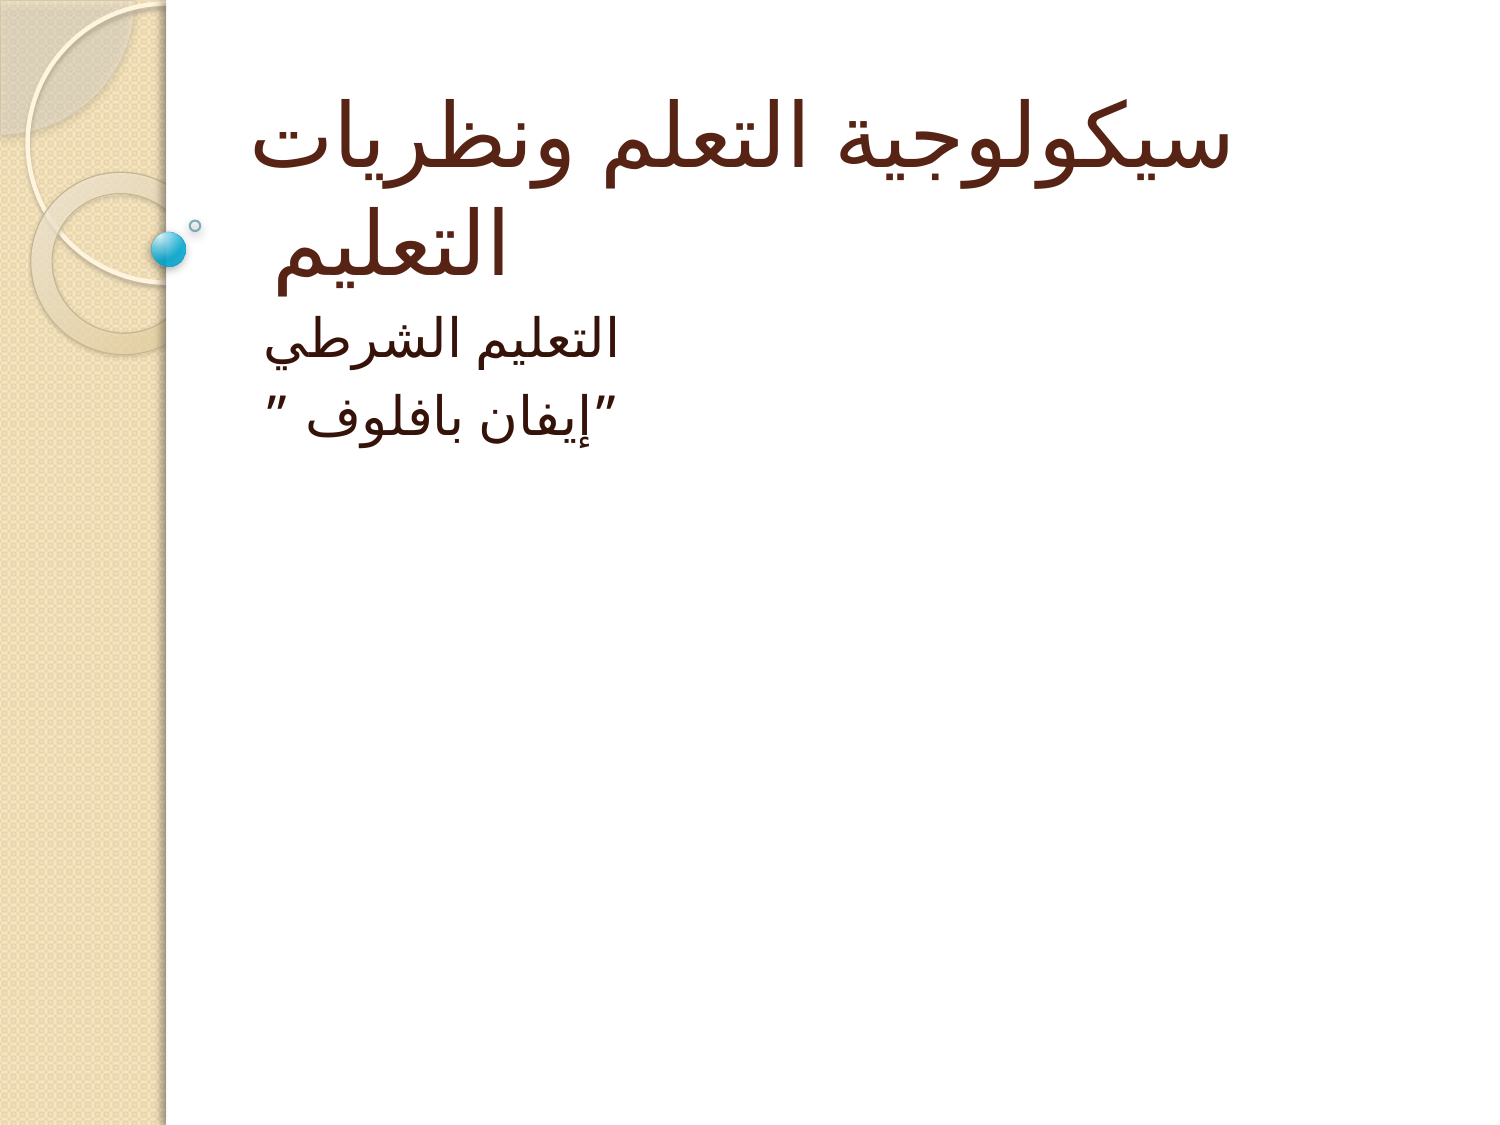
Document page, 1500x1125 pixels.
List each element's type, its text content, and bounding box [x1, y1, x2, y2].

title سيكولوجية التعلم ونظريات التعليم [234, 59, 1450, 301]
subtitle التعليم الشرطي ”إيفان بافلوف ” [234, 303, 1450, 591]
